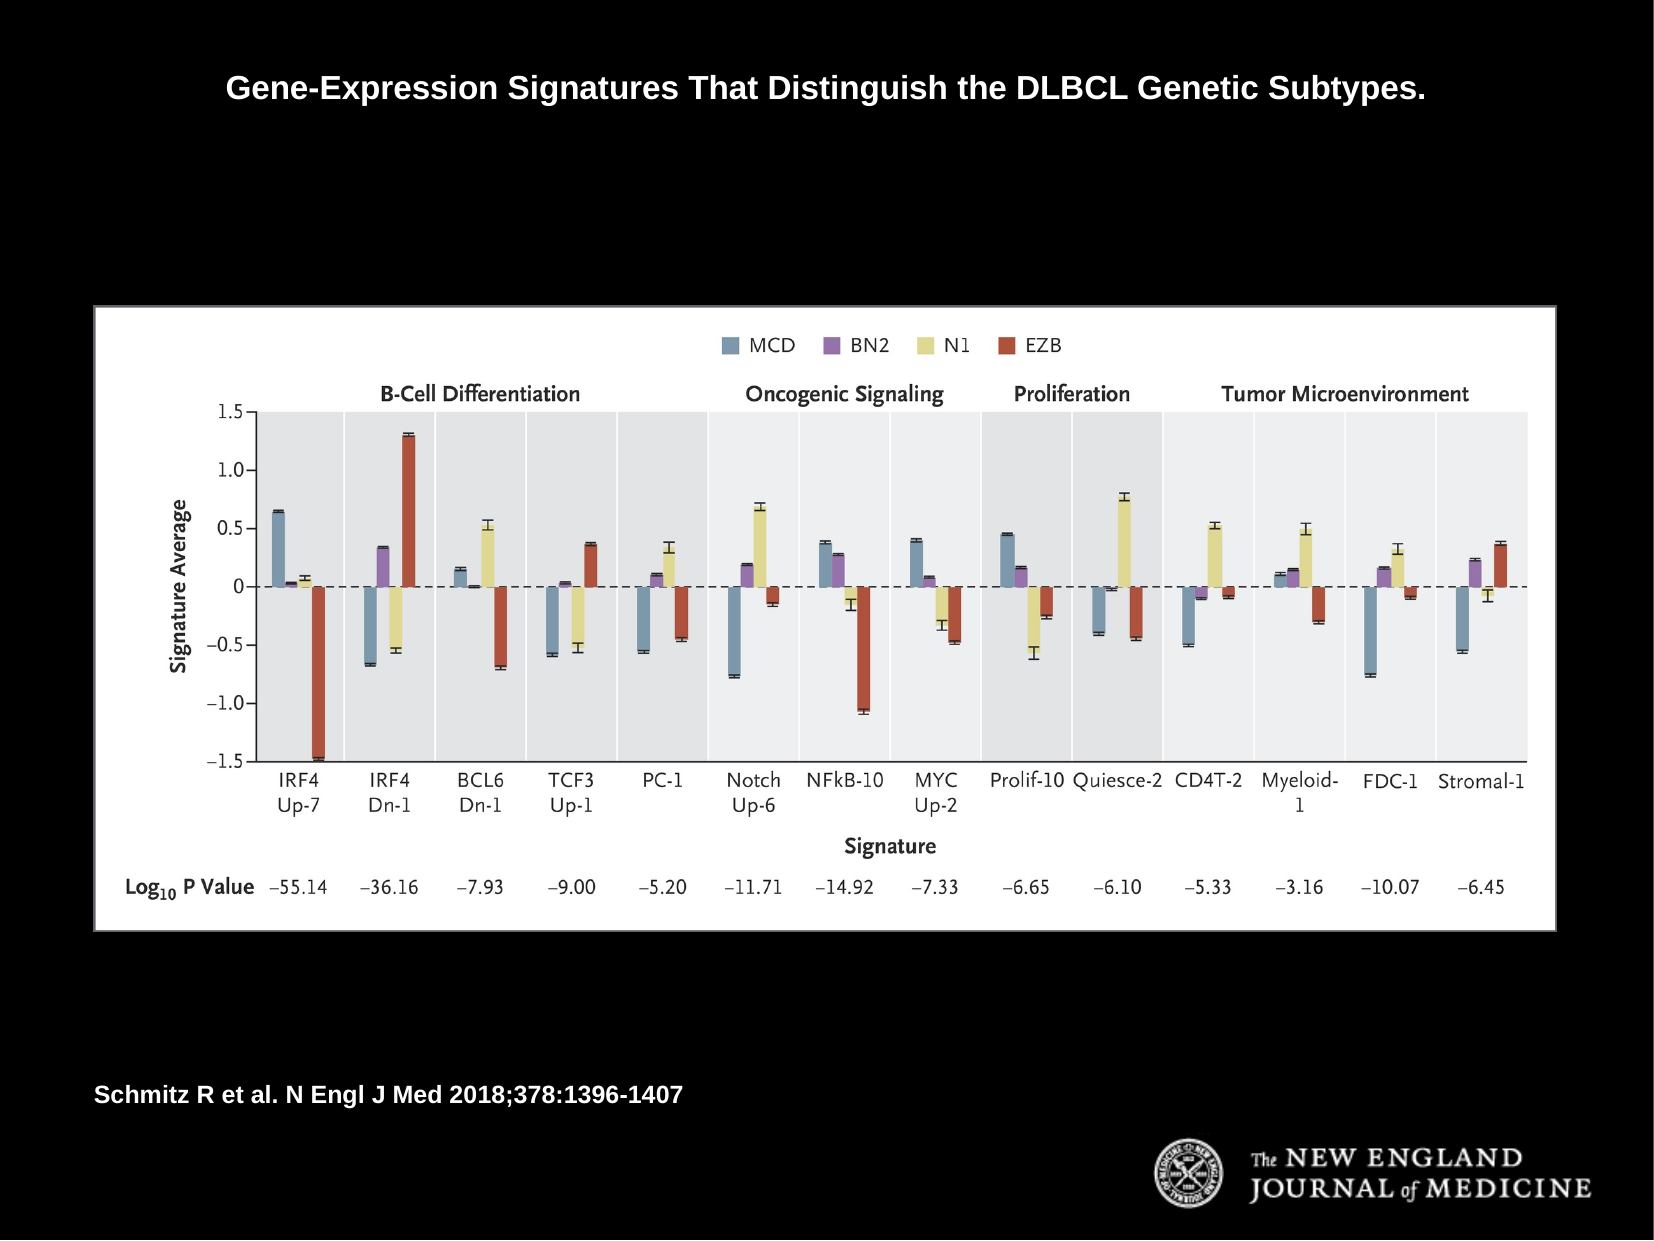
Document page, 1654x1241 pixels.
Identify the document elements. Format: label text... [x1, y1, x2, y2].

picture [1141, 1133, 1606, 1213]
text_box Schmitz R et al. N Engl J Med 2018;378:1396-1407 [93, 1079, 1557, 1109]
picture [93, 305, 1557, 933]
text_box Gene-Expression Signatures That Distinguish the DLBCL Genetic Subtypes. [58, 69, 1596, 108]
